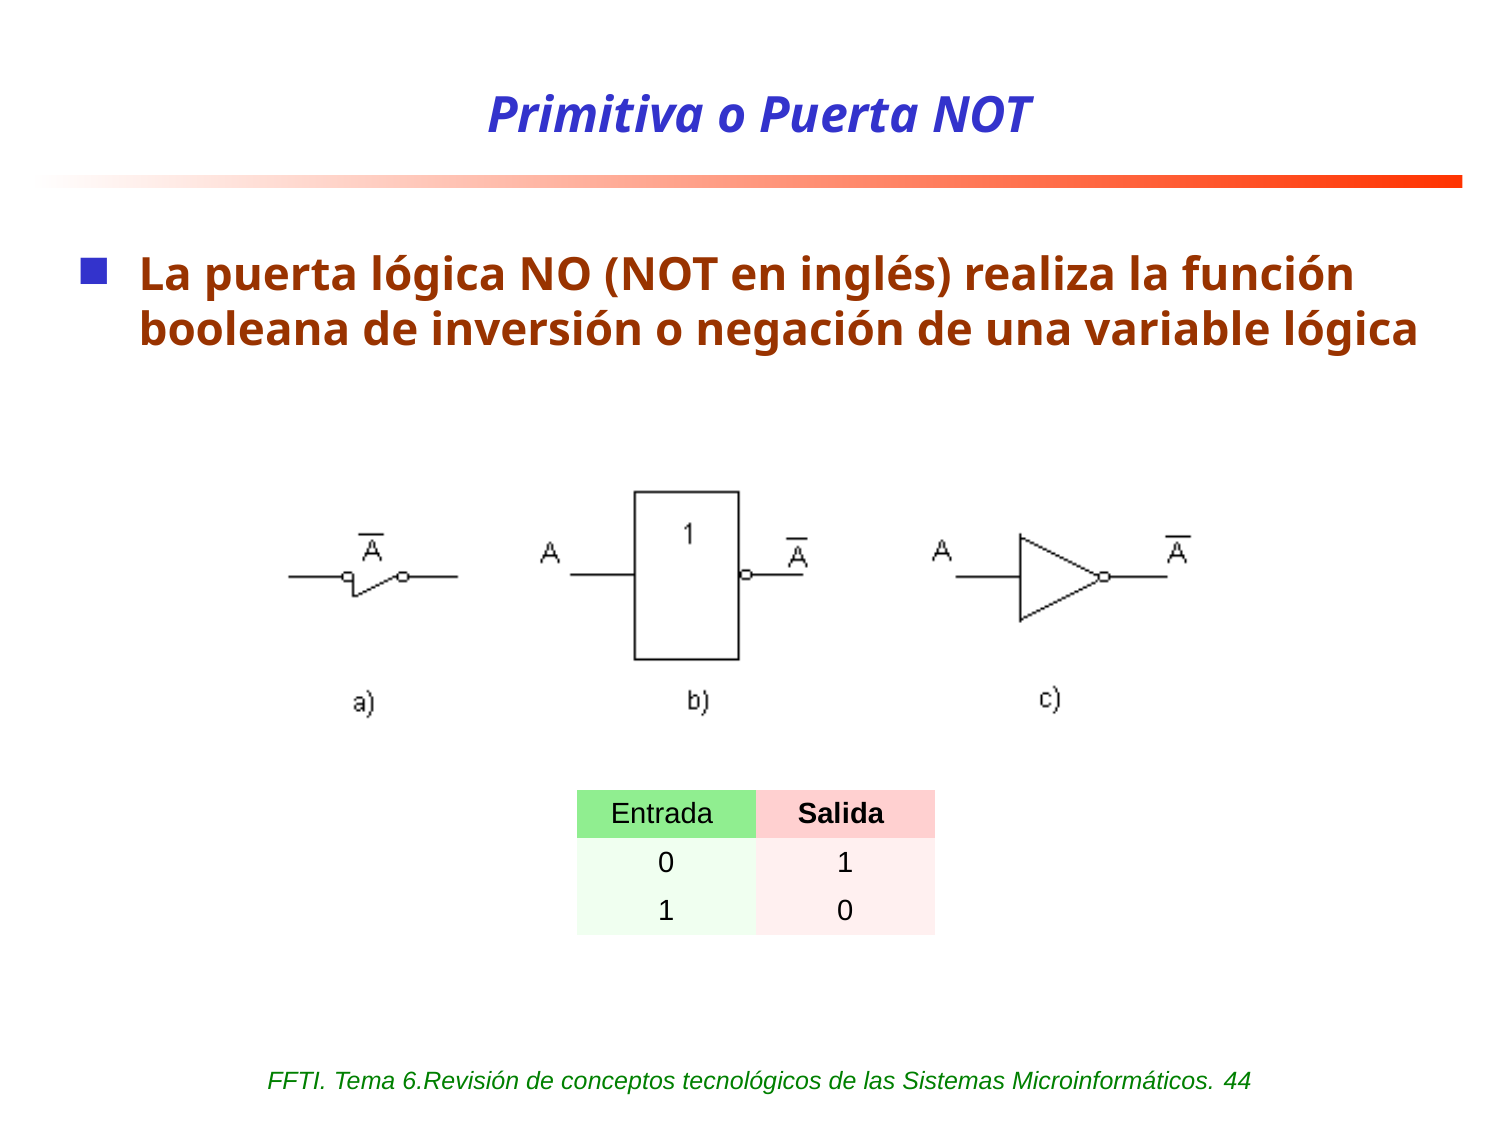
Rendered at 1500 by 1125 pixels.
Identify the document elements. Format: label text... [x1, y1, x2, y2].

table_cell 0 [756, 886, 935, 935]
table_cell 1 [843, 176, 847, 187]
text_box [759, 176, 763, 187]
table_cell 0 [577, 838, 756, 886]
table_cell 1 [577, 886, 756, 935]
footer FFTI. Tema 6.Revisión de conceptos tecnológicos de las Sistemas Microinformáticos. 44 [68, 1056, 1451, 1103]
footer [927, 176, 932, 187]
table_header Salida [756, 790, 935, 838]
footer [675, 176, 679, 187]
list La puerta lógica NO (NOT en inglés) realiza la función booleana de inversión o negación de una variable lógica [68, 237, 1451, 448]
picture [217, 447, 1238, 749]
table_cell 1 [756, 838, 935, 886]
title Primitiva o Puerta NOT [68, 49, 1451, 176]
table_header Entrada [577, 790, 756, 838]
